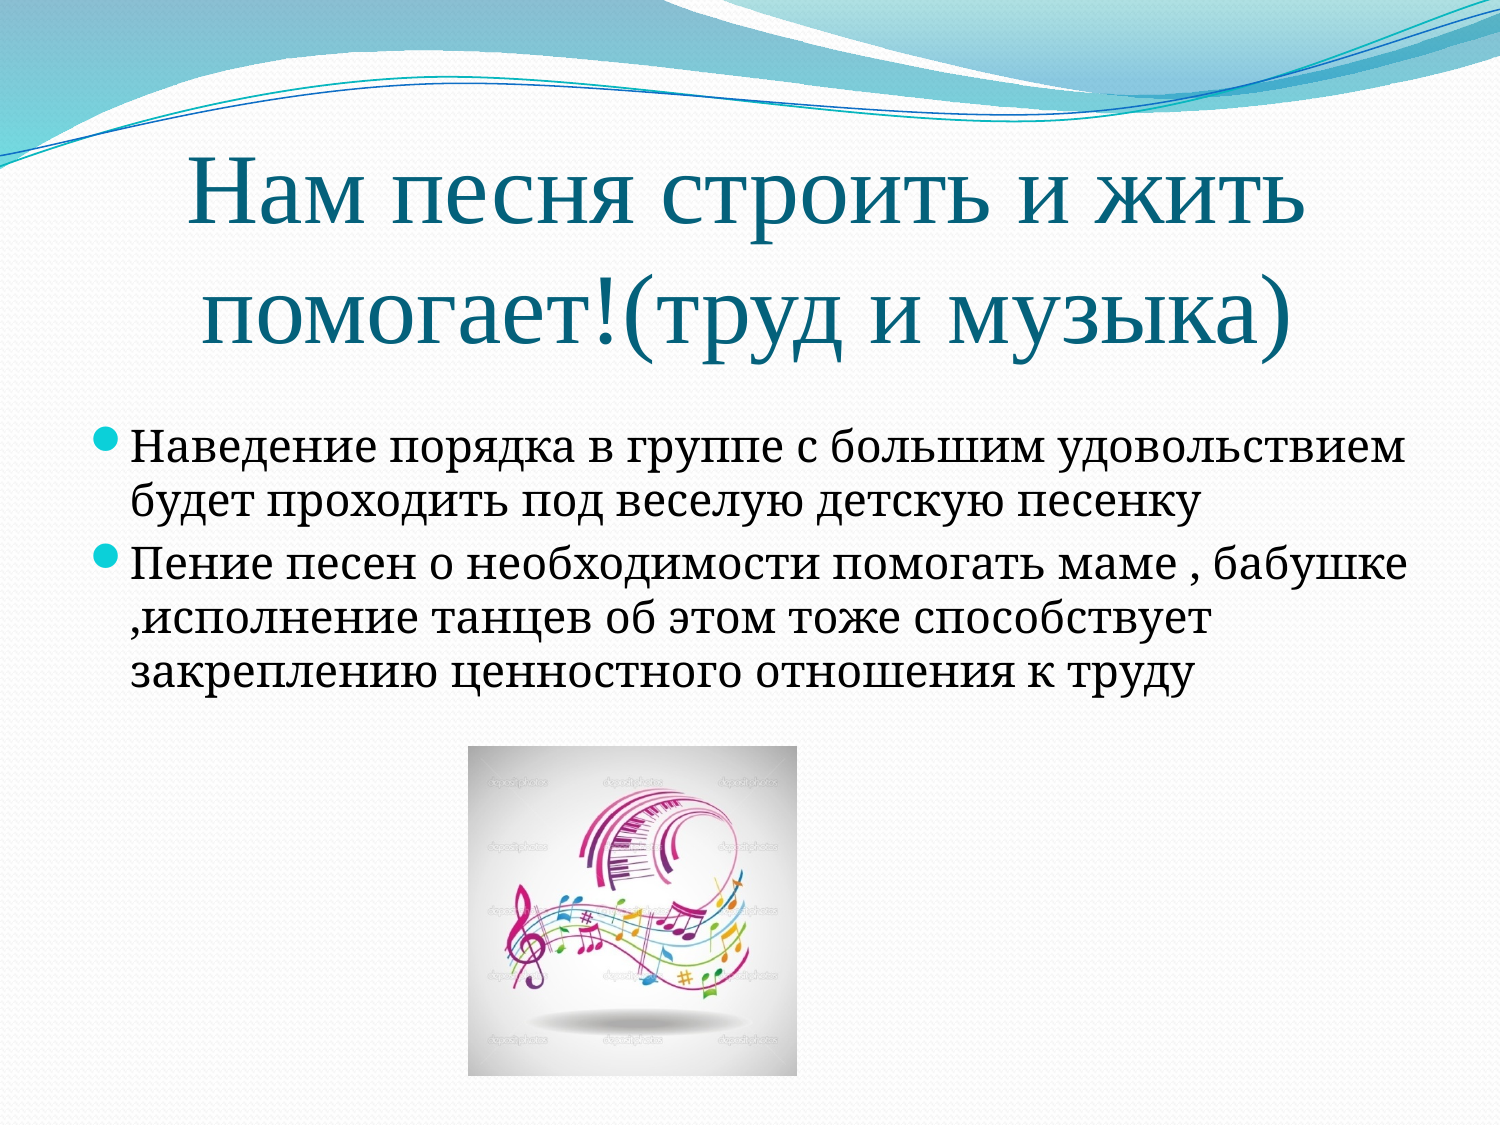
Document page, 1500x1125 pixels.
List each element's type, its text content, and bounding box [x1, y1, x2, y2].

list Наведение порядка в группе с большим удовольствием будет проходить под веселую детскую песенку Пение песен о необходимости помогать маме , бабушке ,исполнение танцев об этом тоже способствует закреплению ценностного отношения к труду [75, 410, 1430, 750]
title Нам песня строить и жить помогает!(труд и музыка) [70, 115, 1425, 364]
picture [468, 746, 797, 1076]
